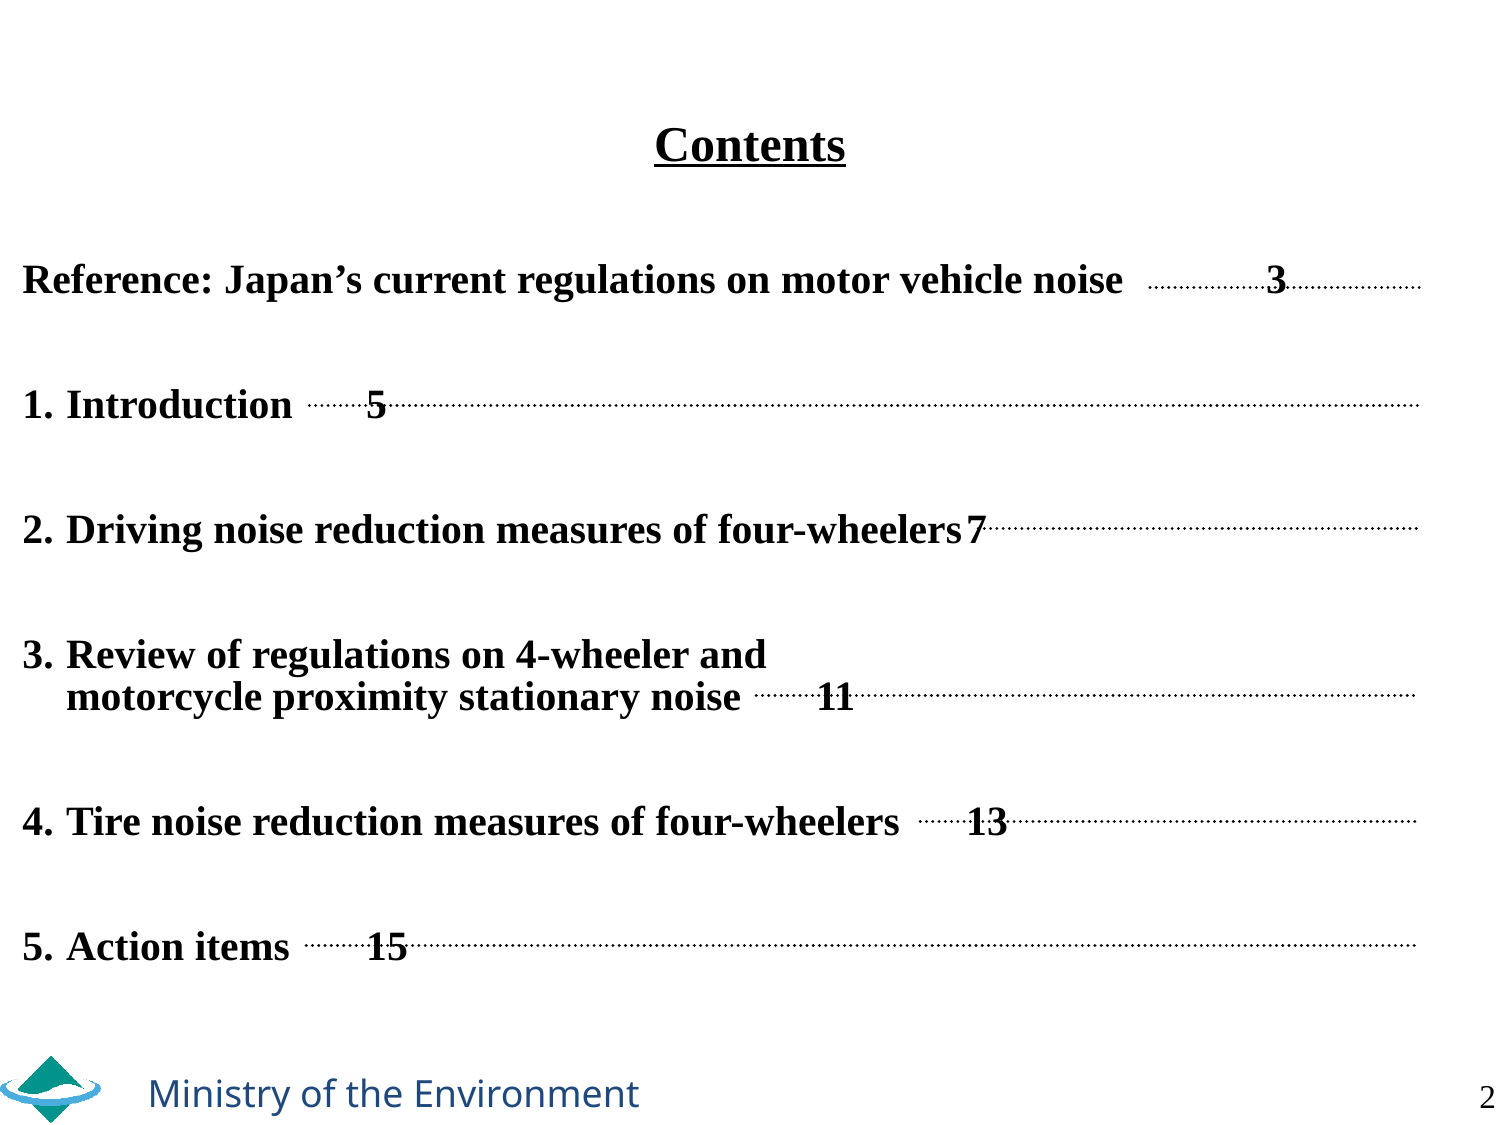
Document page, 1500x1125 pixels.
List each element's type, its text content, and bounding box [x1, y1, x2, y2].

text_box 2 [1160, 1065, 1500, 1125]
text_box Contents [617, 104, 883, 179]
text_box Reference: Japan’s current regulations on motor vehicle noise 3 1. Introduction 5 2. Driving noise reduction measures of four-wheelers 7 3. Review of regulations on 4-wheeler and motorcycle proximity stationary noise 11 4. Tire noise reduction measures of four-wheelers 13 5. Action items 15 [7, 253, 1494, 1021]
text_box Ministry of the Environment [132, 1062, 656, 1123]
picture [0, 1056, 101, 1124]
